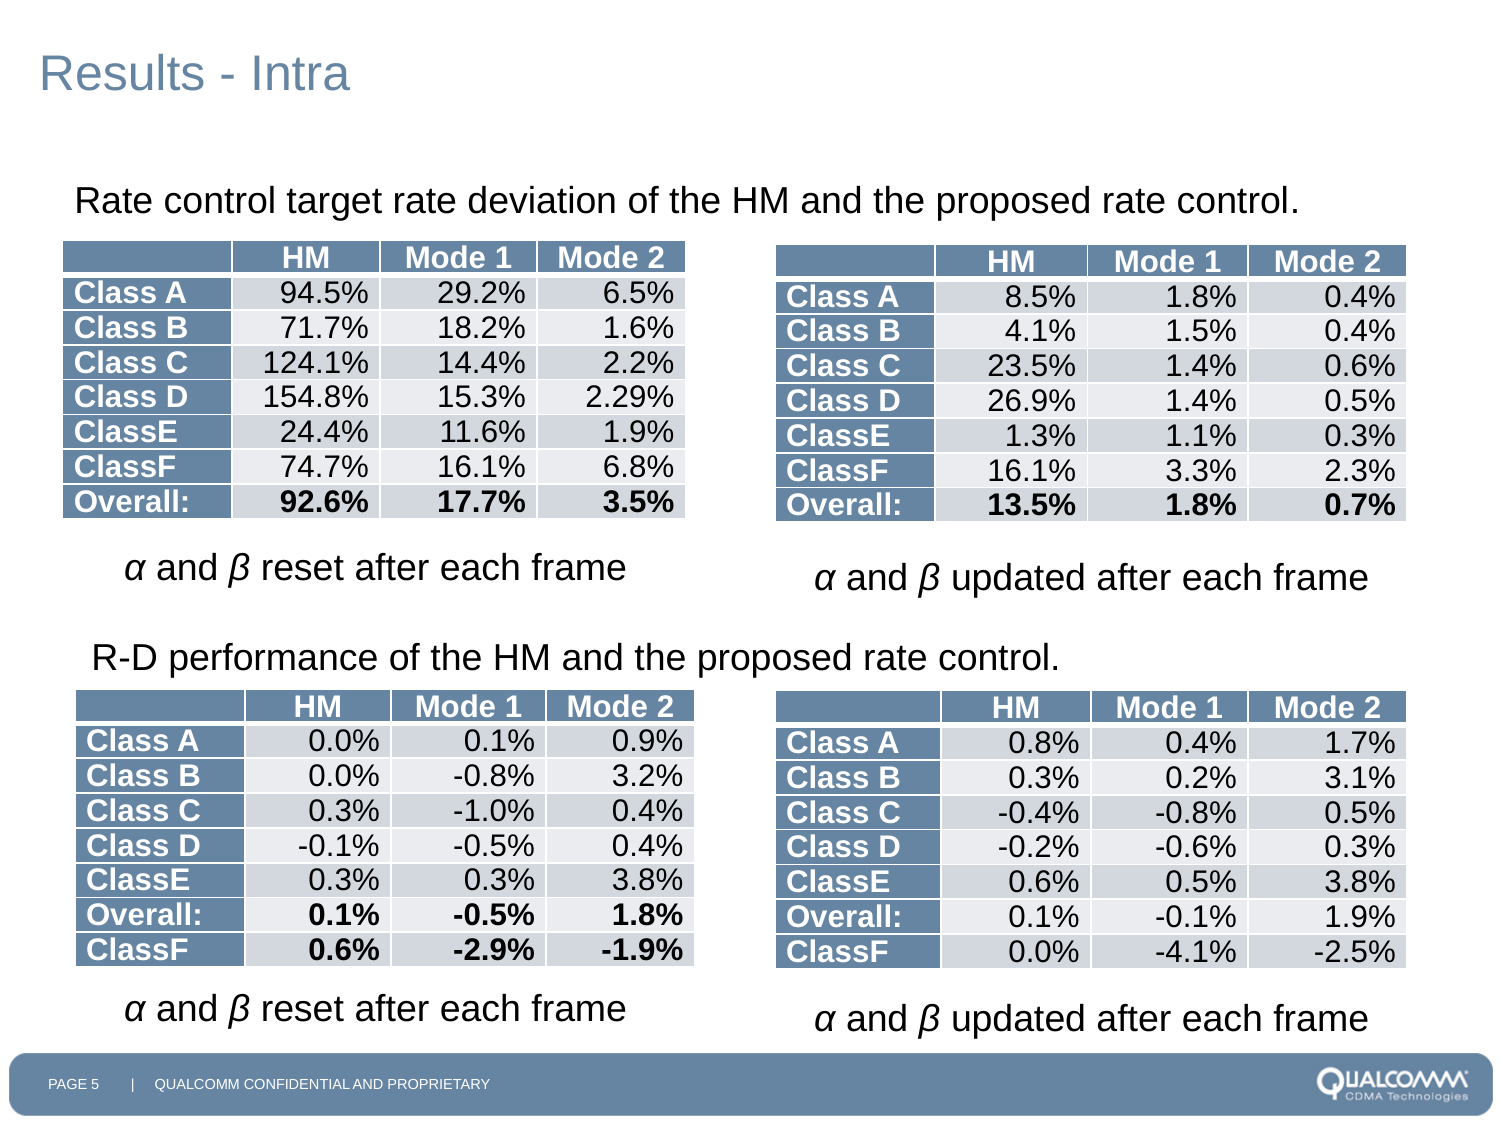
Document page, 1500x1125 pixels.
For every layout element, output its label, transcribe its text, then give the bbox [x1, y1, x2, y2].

text_box α and β updated after each frame [799, 545, 1385, 605]
table_cell 1.8% [547, 898, 694, 931]
table_cell 0.3% [1249, 830, 1406, 864]
table_cell 3.3% [1088, 454, 1247, 487]
table_cell -0.5% [392, 829, 545, 862]
table_cell ClassE [776, 865, 940, 898]
table_cell 3.8% [547, 864, 694, 897]
table_cell -0.2% [942, 830, 1090, 864]
table_cell -4.1% [1092, 935, 1247, 968]
table_cell 3.5% [538, 485, 685, 518]
table_cell -0.8% [392, 759, 545, 792]
table_cell -0.4% [942, 796, 1090, 829]
table_header Mode 2 [1249, 245, 1406, 276]
table_cell 4.1% [936, 315, 1087, 348]
table_cell 154.8% [233, 380, 379, 414]
table_cell ClassE [76, 864, 244, 897]
table_cell ClassE [776, 419, 934, 452]
table_cell Class C [63, 346, 231, 379]
table_cell 13.5% [936, 488, 1087, 521]
text_box α and β reset after each frame [109, 535, 643, 596]
table_cell 29.2% [381, 278, 536, 309]
table_cell 6.8% [538, 450, 685, 483]
table_cell Overall: [76, 898, 244, 931]
table_cell Class A [776, 282, 934, 313]
table_cell Class B [776, 315, 934, 348]
table_cell 0.0% [942, 935, 1090, 968]
table_cell 1.8% [1088, 488, 1247, 521]
table_cell ClassF [63, 450, 231, 483]
table_cell 24.4% [233, 415, 379, 448]
table_cell Class D [63, 380, 231, 414]
table_cell 0.2% [1092, 761, 1247, 794]
title Results - Intra [23, 44, 1457, 138]
table_cell 0.6% [942, 865, 1090, 898]
table_cell -2.5% [1249, 935, 1406, 968]
table_cell 8.5% [936, 282, 1087, 313]
table_cell 0.5% [1249, 796, 1406, 829]
table_cell Class A [776, 728, 940, 759]
table_header [76, 690, 244, 721]
table_cell 1.5% [1088, 315, 1247, 348]
table_cell 0.5% [1092, 865, 1247, 898]
table_cell 0.0% [246, 759, 390, 792]
table_header HM [942, 691, 1090, 722]
table_cell 0.3% [246, 864, 390, 897]
table_cell Overall: [63, 485, 231, 518]
table_cell -1.9% [547, 933, 694, 966]
table_header HM [233, 241, 379, 272]
table_cell 16.1% [936, 454, 1087, 487]
table_cell -0.1% [246, 829, 390, 862]
table_cell 0.3% [246, 794, 390, 827]
table_cell -0.5% [392, 898, 545, 931]
table_cell 0.3% [392, 864, 545, 897]
table_cell 0.5% [1249, 384, 1406, 417]
table_cell 0.4% [547, 829, 694, 862]
table_cell Class B [776, 761, 940, 794]
table_header Mode 1 [381, 241, 536, 272]
table_cell 1.9% [538, 415, 685, 448]
table_cell 1.1% [1088, 419, 1247, 452]
table_cell -0.1% [1092, 900, 1247, 933]
table_cell 0.3% [942, 761, 1090, 794]
table_cell 71.7% [233, 311, 379, 344]
table_cell ClassE [63, 415, 231, 448]
table_header Mode 2 [547, 690, 694, 721]
text_box R-D performance of the HM and the proposed rate control. [76, 625, 1077, 686]
table_cell -2.9% [392, 933, 545, 966]
table_cell 2.3% [1249, 454, 1406, 487]
table_cell 0.1% [392, 726, 545, 757]
table_cell Class C [776, 796, 940, 829]
table_cell 0.1% [942, 900, 1090, 933]
table_cell 0.8% [942, 728, 1090, 759]
table_cell 15.3% [381, 380, 536, 414]
table_cell 1.4% [1088, 384, 1247, 417]
table_cell 92.6% [233, 485, 379, 518]
table_cell 0.7% [1249, 488, 1406, 521]
table_cell ClassF [76, 933, 244, 966]
table_cell 3.2% [547, 759, 694, 792]
table_cell 26.9% [936, 384, 1087, 417]
text_box α and β updated after each frame [799, 986, 1385, 1046]
table_cell 1.9% [1249, 900, 1406, 933]
table_header HM [936, 245, 1087, 276]
table_cell Class B [76, 759, 244, 792]
text_box α and β reset after each frame [109, 976, 643, 1037]
table_cell Class C [76, 794, 244, 827]
table_cell ClassF [776, 935, 940, 968]
table_cell 0.1% [246, 898, 390, 931]
table_header Mode 2 [538, 241, 685, 272]
table_cell 18.2% [381, 311, 536, 344]
table_cell 0.4% [547, 794, 694, 827]
table_cell 23.5% [936, 349, 1087, 382]
table_header [63, 241, 231, 272]
table_cell 1.4% [1088, 349, 1247, 382]
table_cell 1.3% [936, 419, 1087, 452]
table_cell 0.4% [1092, 728, 1247, 759]
table_cell 16.1% [381, 450, 536, 483]
table_cell -0.6% [1092, 830, 1247, 864]
table_cell 0.4% [1249, 282, 1406, 313]
table_cell Class D [776, 830, 940, 864]
table_cell Class D [76, 829, 244, 862]
table_header Mode 1 [1088, 245, 1247, 276]
table_cell 1.8% [1088, 282, 1247, 313]
table_header Mode 1 [1092, 691, 1247, 722]
table_cell 11.6% [381, 415, 536, 448]
table_cell 1.6% [538, 311, 685, 344]
table_header HM [246, 690, 390, 721]
table_cell 0.3% [1249, 419, 1406, 452]
table_cell -1.0% [392, 794, 545, 827]
table_cell 94.5% [233, 278, 379, 309]
table_cell Overall: [776, 900, 940, 933]
table_cell 3.1% [1249, 761, 1406, 794]
table_header [776, 245, 934, 276]
table_header Mode 1 [392, 690, 545, 721]
table_cell 14.4% [381, 346, 536, 379]
table_cell 1.7% [1249, 728, 1406, 759]
table_cell 0.9% [547, 726, 694, 757]
table_cell 2.2% [538, 346, 685, 379]
table_cell 17.7% [381, 485, 536, 518]
table_cell Overall: [776, 488, 934, 521]
table_cell 124.1% [233, 346, 379, 379]
table_cell ClassF [776, 454, 934, 487]
table_cell Class A [63, 278, 231, 309]
table_cell -0.8% [1092, 796, 1247, 829]
table_cell Class C [776, 349, 934, 382]
table_cell 6.5% [538, 278, 685, 309]
table_header [776, 691, 940, 722]
table_cell 2.29% [538, 380, 685, 414]
table_cell 0.6% [1249, 349, 1406, 382]
table_cell 0.6% [246, 933, 390, 966]
table_cell 3.8% [1249, 865, 1406, 898]
table_cell 0.4% [1249, 315, 1406, 348]
table_header Mode 2 [1249, 691, 1406, 722]
table_cell Class B [63, 311, 231, 344]
table_cell 74.7% [233, 450, 379, 483]
table_cell Class D [776, 384, 934, 417]
picture [0, 1048, 1500, 1125]
text_box Rate control target rate deviation of the HM and the proposed rate control. [59, 169, 1316, 229]
table_cell 0.0% [246, 726, 390, 757]
table_cell Class A [76, 726, 244, 757]
